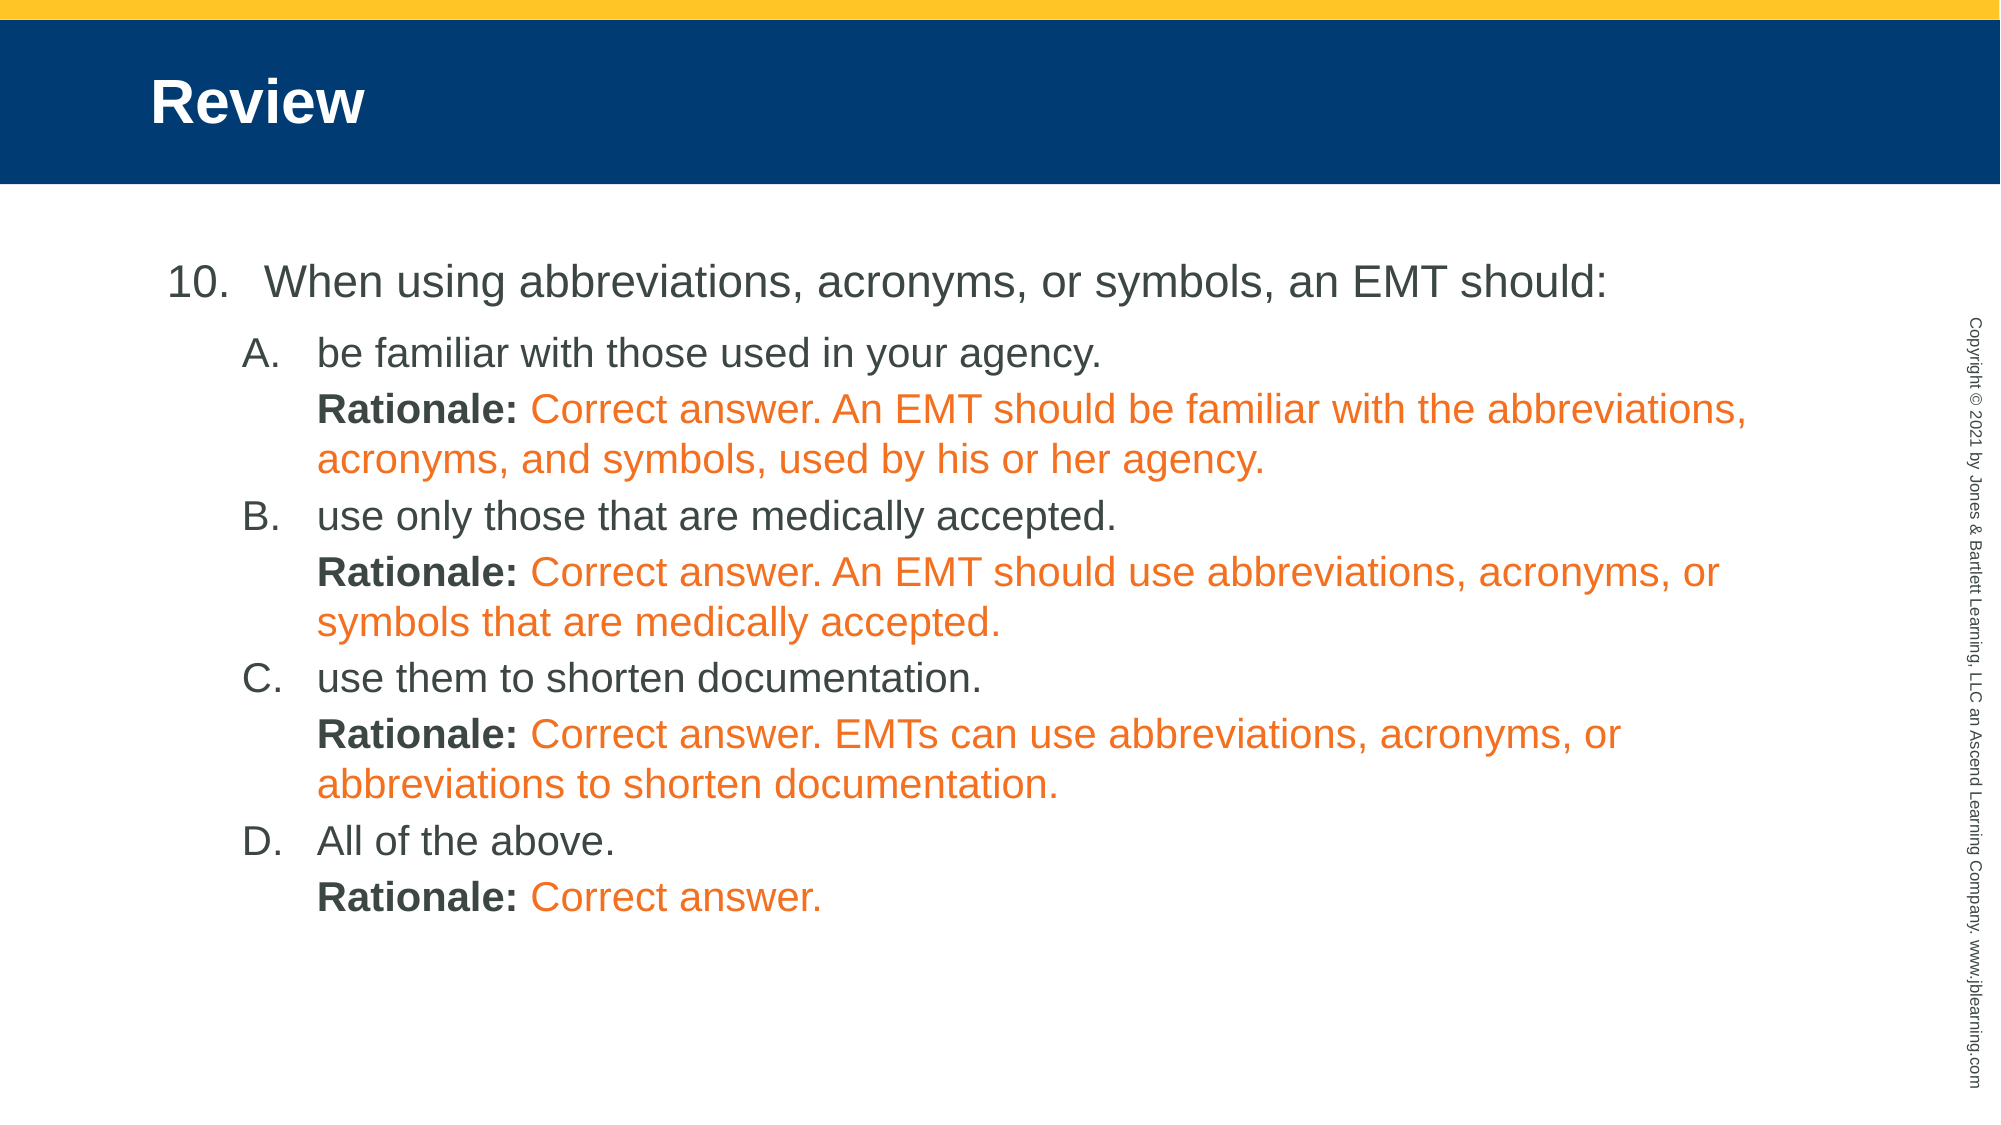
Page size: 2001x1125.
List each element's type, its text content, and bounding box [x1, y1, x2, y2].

list When using abbreviations, acronyms, or symbols, an EMT should: be familiar with those used in your agency. Rationale: Correct answer. An EMT should be familiar with the abbreviations, acronyms, and symbols, used by his or her agency. B. use only those that are medically accepted. Rationale: Correct answer. An EMT should use abbreviations, acronyms, or symbols that are medically accepted. C. use them to shorten documentation. Rationale: Correct answer. EMTs can use abbreviations, acronyms, or abbreviations to shorten documentation. D. All of the above. Rationale: Correct answer. [151, 244, 1840, 1016]
title Review [0, 19, 2000, 185]
